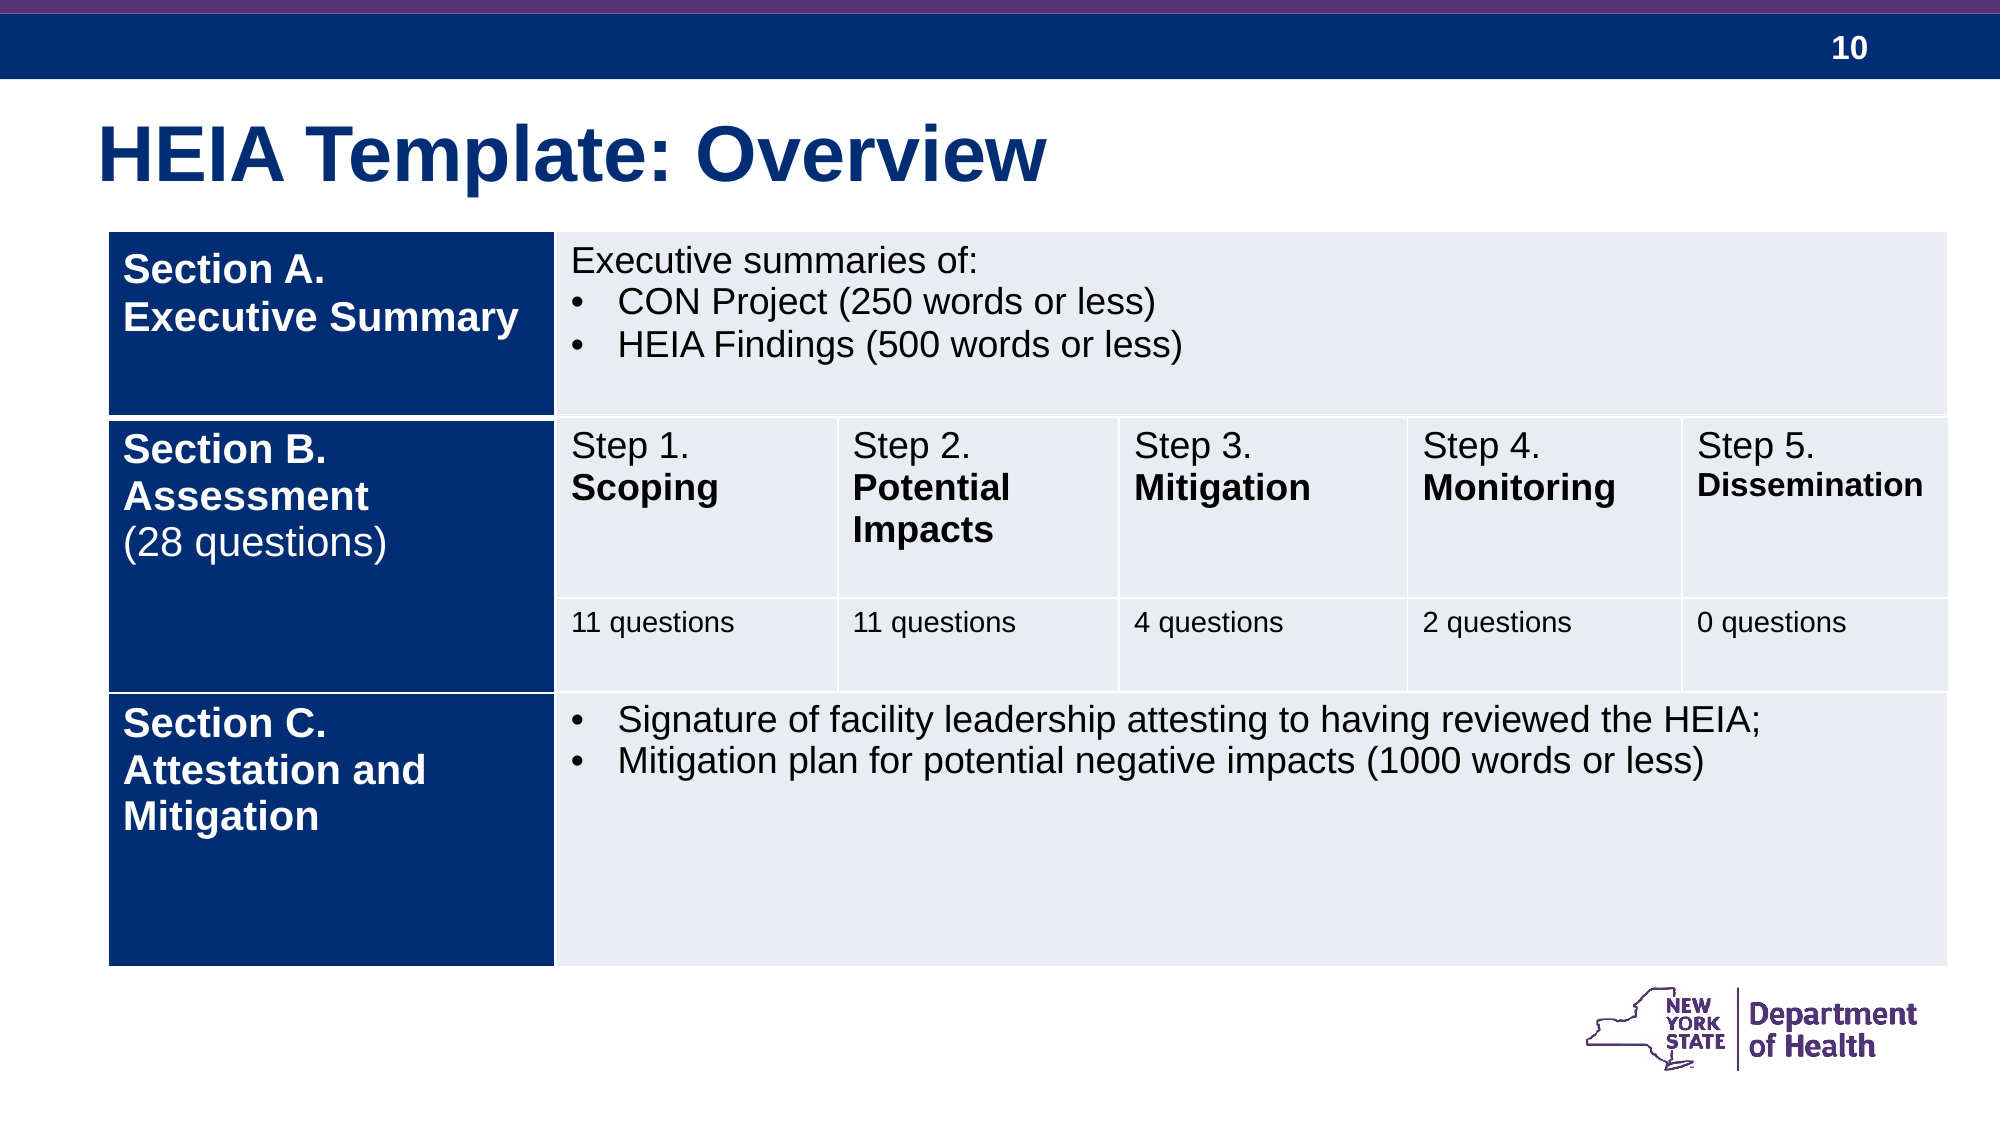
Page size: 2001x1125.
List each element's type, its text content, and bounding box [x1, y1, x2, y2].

table_cell 11 questions [557, 599, 837, 691]
table_header Step 2. Potential Impacts [839, 418, 1118, 597]
table_cell Signature of facility leadership attesting to having reviewed the HEIA; Mitigation plan for potential negative impacts (1000 words or less) [557, 693, 1947, 966]
table_header Executive summaries of: CON Project (250 words or less) HEIA Findings (500 words or less) [557, 232, 1947, 414]
table_cell Section B. Assessment (28 questions) [109, 421, 554, 692]
table_header Section A. Executive Summary [109, 232, 554, 415]
table_header Step 3. Mitigation [1120, 418, 1407, 597]
table_header Step 1. Scoping [557, 418, 837, 597]
table_header Step 4. Monitoring [1408, 418, 1681, 597]
table_cell 0 questions [1683, 599, 1948, 691]
table_header Step 5. Dissemination [1683, 418, 1948, 597]
table_cell 11 questions [839, 599, 1118, 691]
table_cell Section C. Attestation and Mitigation [109, 694, 554, 966]
table_cell 4 questions [1120, 599, 1407, 691]
text_box HEIA Template: Overview [82, 94, 1950, 205]
picture [1586, 987, 1917, 1071]
table_cell 2 questions [1408, 599, 1681, 691]
